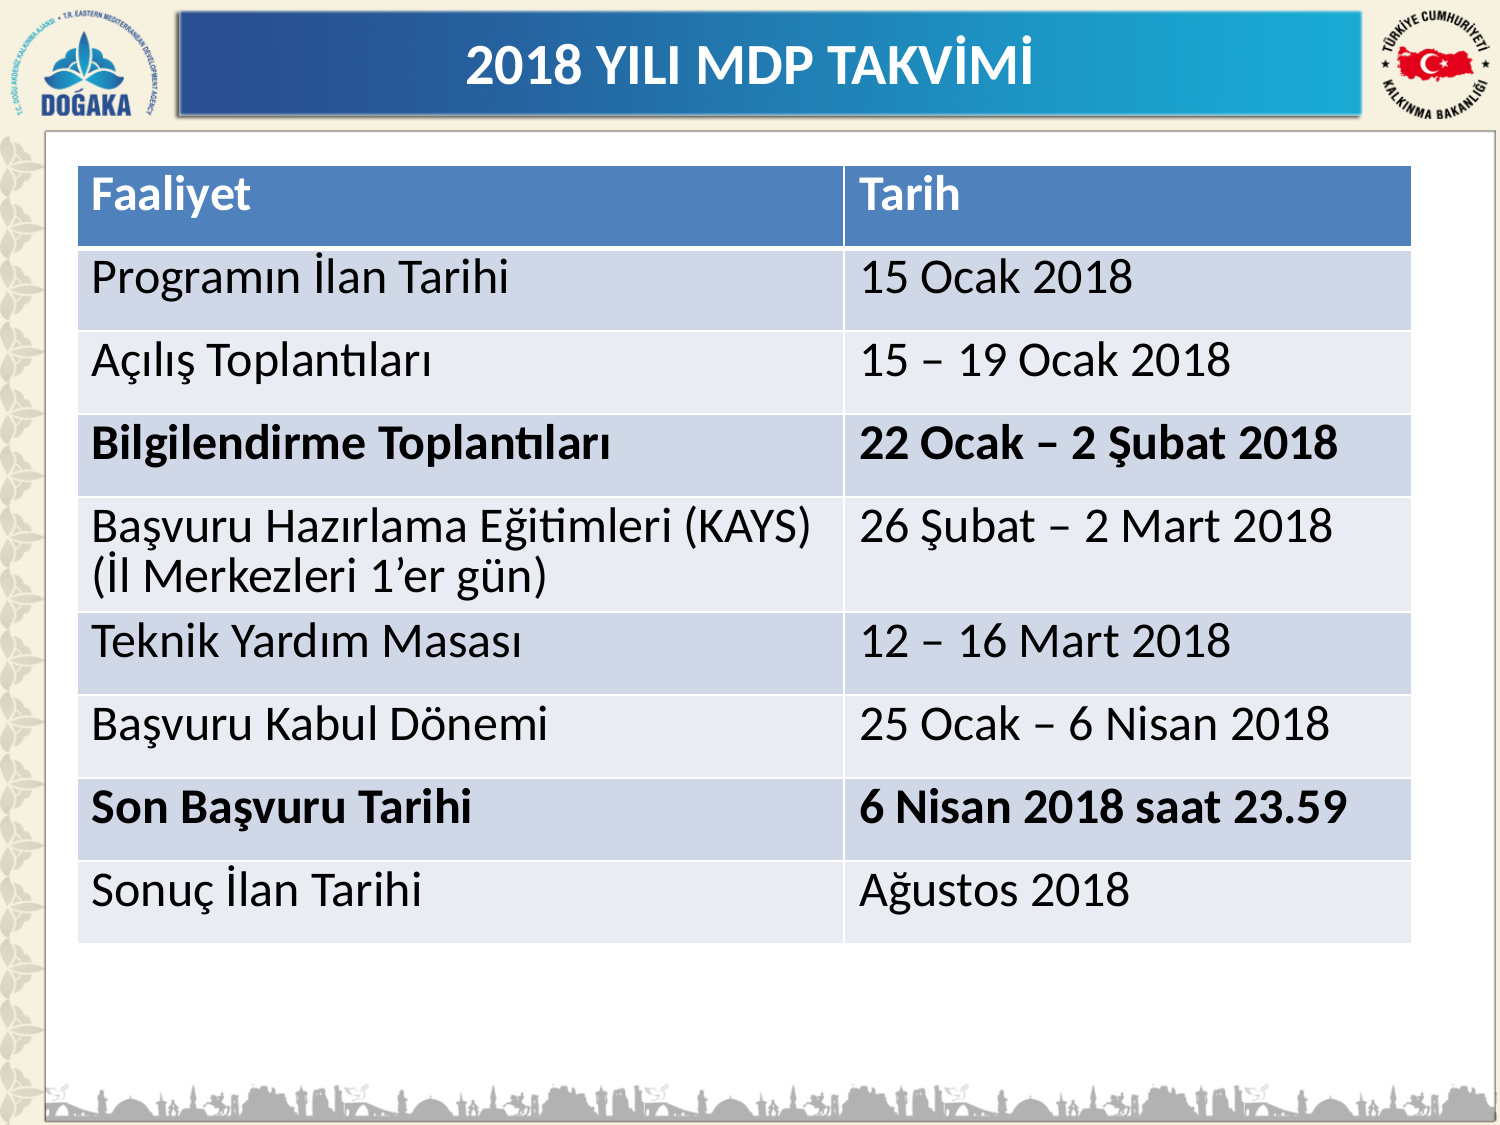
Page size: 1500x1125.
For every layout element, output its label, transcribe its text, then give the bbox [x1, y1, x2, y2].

table_cell 25 Ocak – 6 Nisan 2018 [845, 696, 1411, 777]
table_header Faaliyet [78, 166, 843, 246]
table_cell Sonuç İlan Tarihi [78, 862, 843, 943]
table_cell 15 – 19 Ocak 2018 [845, 332, 1411, 413]
table_cell Programın İlan Tarihi [78, 251, 843, 330]
table_cell 26 Şubat – 2 Mart 2018 [845, 498, 1411, 611]
table_cell Son Başvuru Tarihi [78, 779, 843, 860]
table_cell 6 Nisan 2018 saat 23.59 [845, 779, 1411, 860]
table_cell Başvuru Hazırlama Eğitimleri (KAYS) (İl Merkezleri 1’er gün) [78, 498, 843, 611]
table_cell 15 Ocak 2018 [845, 251, 1411, 330]
table_cell Teknik Yardım Masası [78, 613, 843, 694]
table_cell 12 – 16 Mart 2018 [845, 613, 1411, 694]
table_cell Ağustos 2018 [845, 862, 1411, 943]
table_header Tarih [845, 166, 1411, 246]
picture [0, 0, 1500, 1125]
table_cell Başvuru Kabul Dönemi [78, 696, 843, 777]
table_cell Bilgilendirme Toplantıları [78, 415, 843, 496]
table_cell Açılış Toplantıları [78, 332, 843, 413]
title 2018 YILI MDP TAKVİMİ [94, 8, 1407, 114]
table_cell 22 Ocak – 2 Şubat 2018 [845, 415, 1411, 496]
